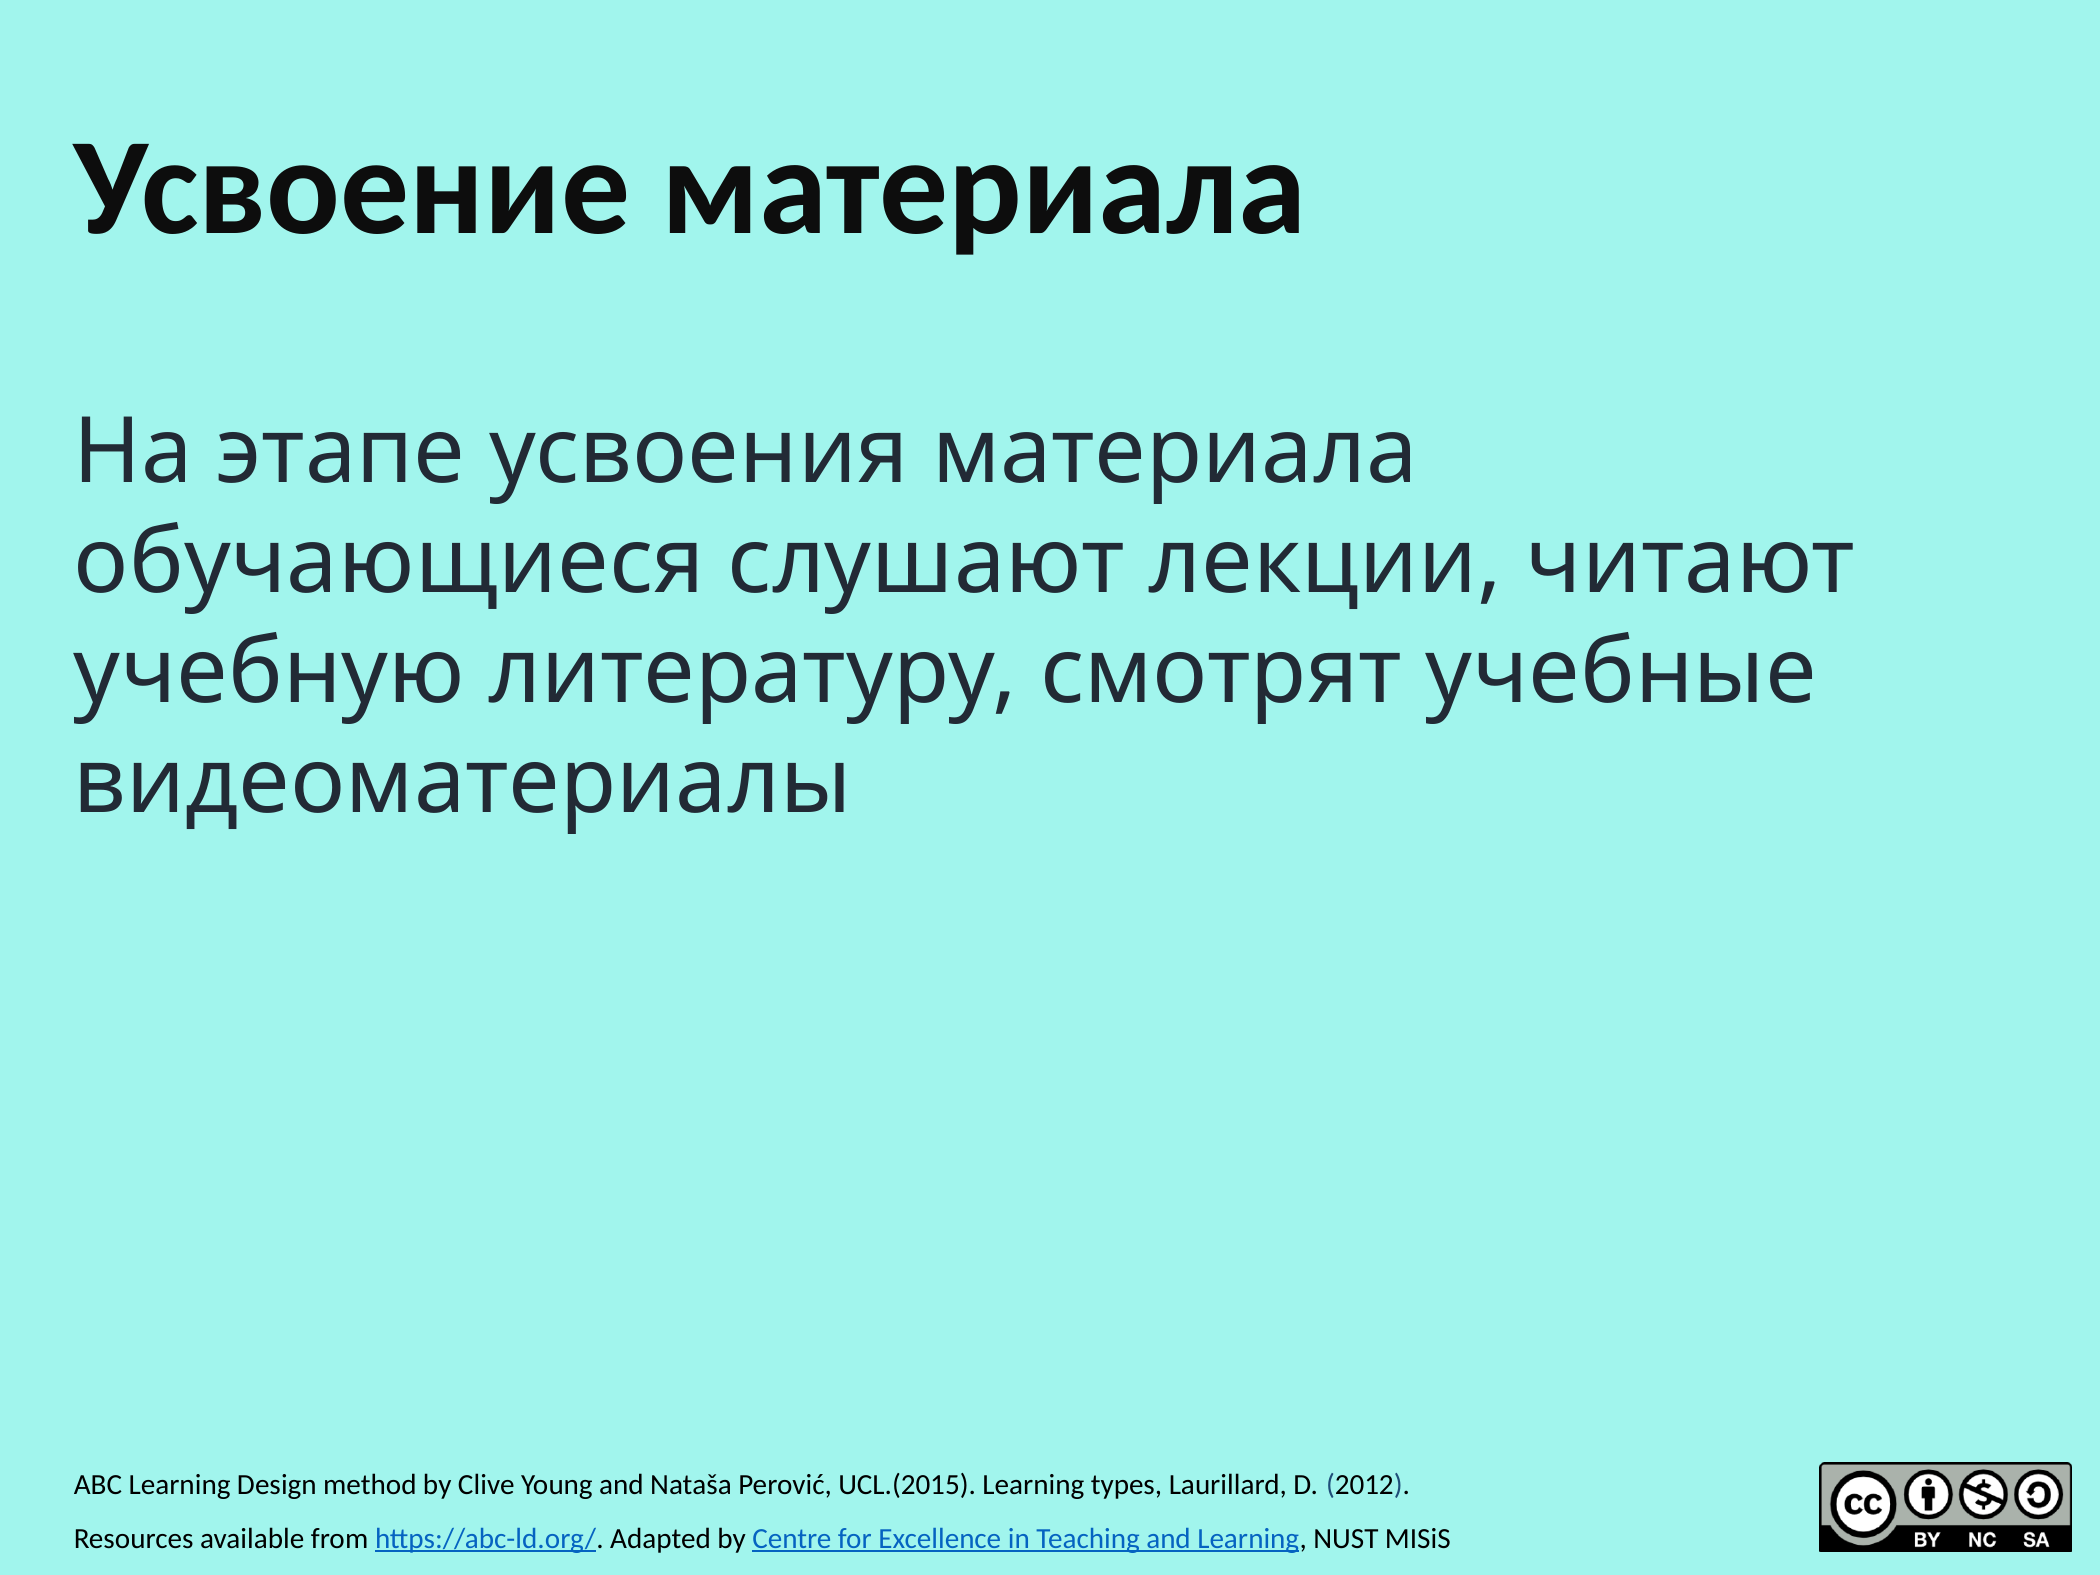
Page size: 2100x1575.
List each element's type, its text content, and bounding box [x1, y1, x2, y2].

text_box ABC Learning Design method by Clive Young and Nataša Perović, UCL.(2015). Learning types, Laurillard, D. (2012). Resources available from https://abc-ld.org/. Adapted by Centre for Excellence in Teaching and Learning, NUST MISiS [59, 1455, 1816, 1562]
picture [1819, 1462, 2072, 1552]
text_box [59, 88, 2062, 733]
